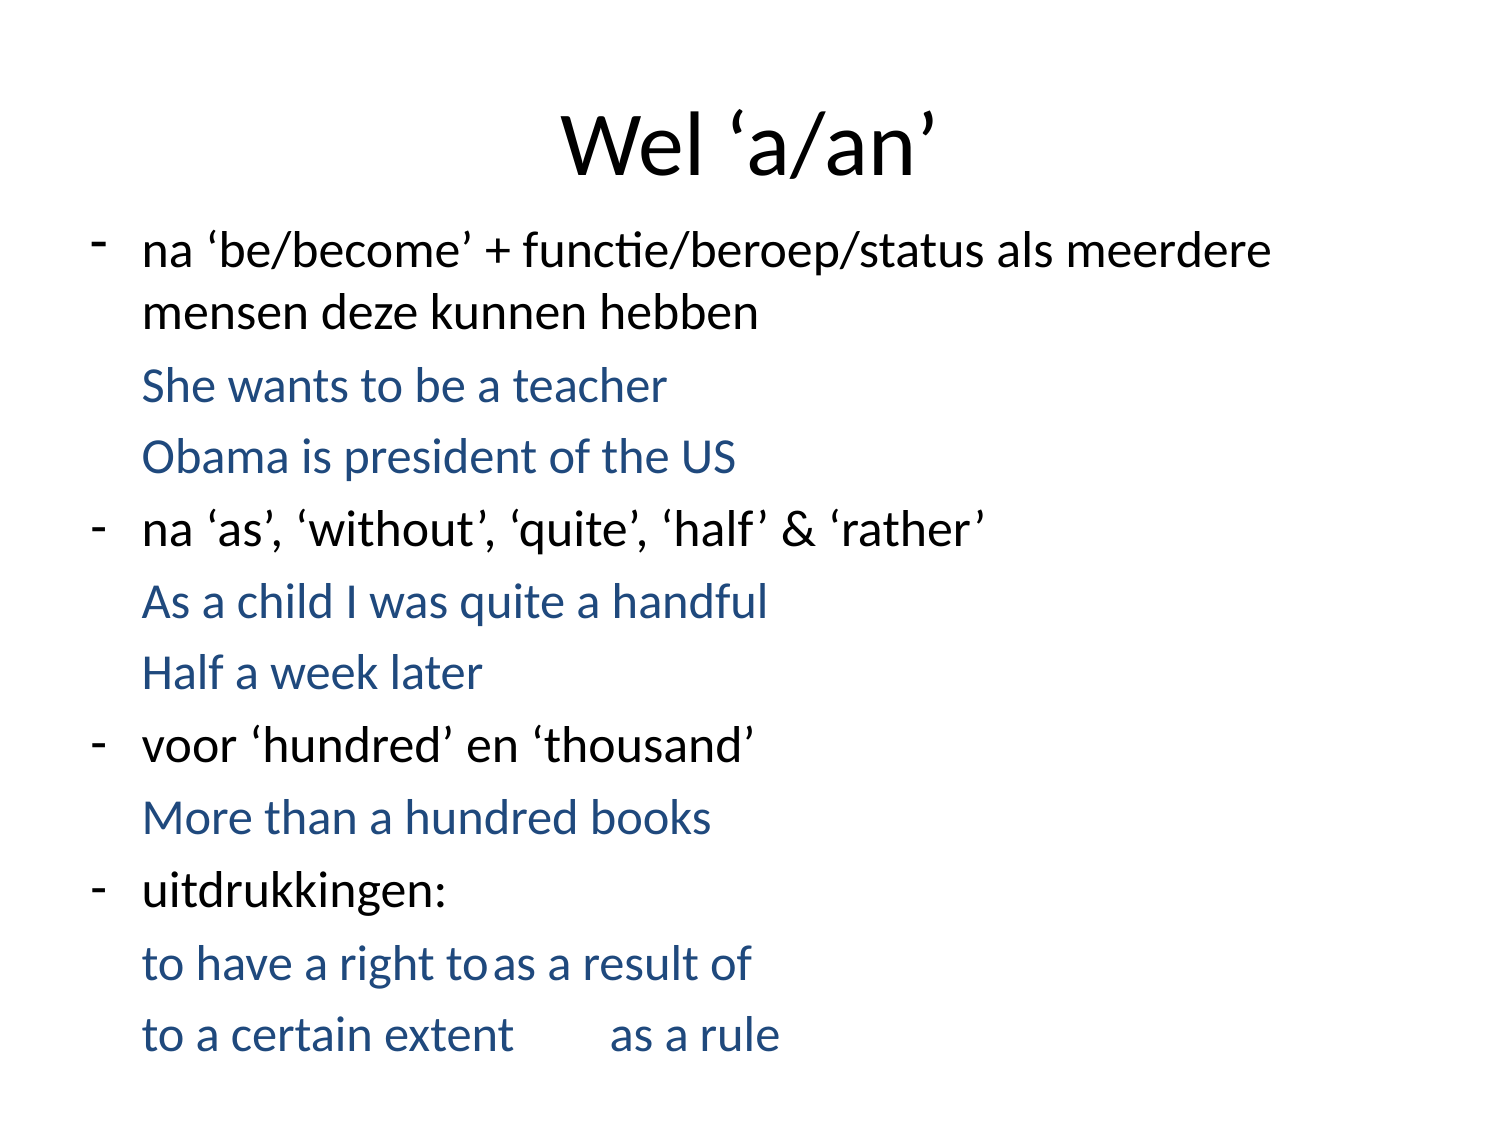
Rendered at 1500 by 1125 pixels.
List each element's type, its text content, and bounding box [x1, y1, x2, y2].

list na ‘be/become’ + functie/beroep/status als meerdere mensen deze kunnen hebben She wants to be a teacher Obama is president of the US na ‘as’, ‘without’, ‘quite’, ‘half’ & ‘rather’ As a child I was quite a handful Half a week later voor ‘hundred’ en ‘thousand’ More than a hundred books uitdrukkingen: to have a right to as a result of to a certain extent as a rule [75, 208, 1425, 1071]
title Wel ‘a/an’ [75, 45, 1425, 208]
